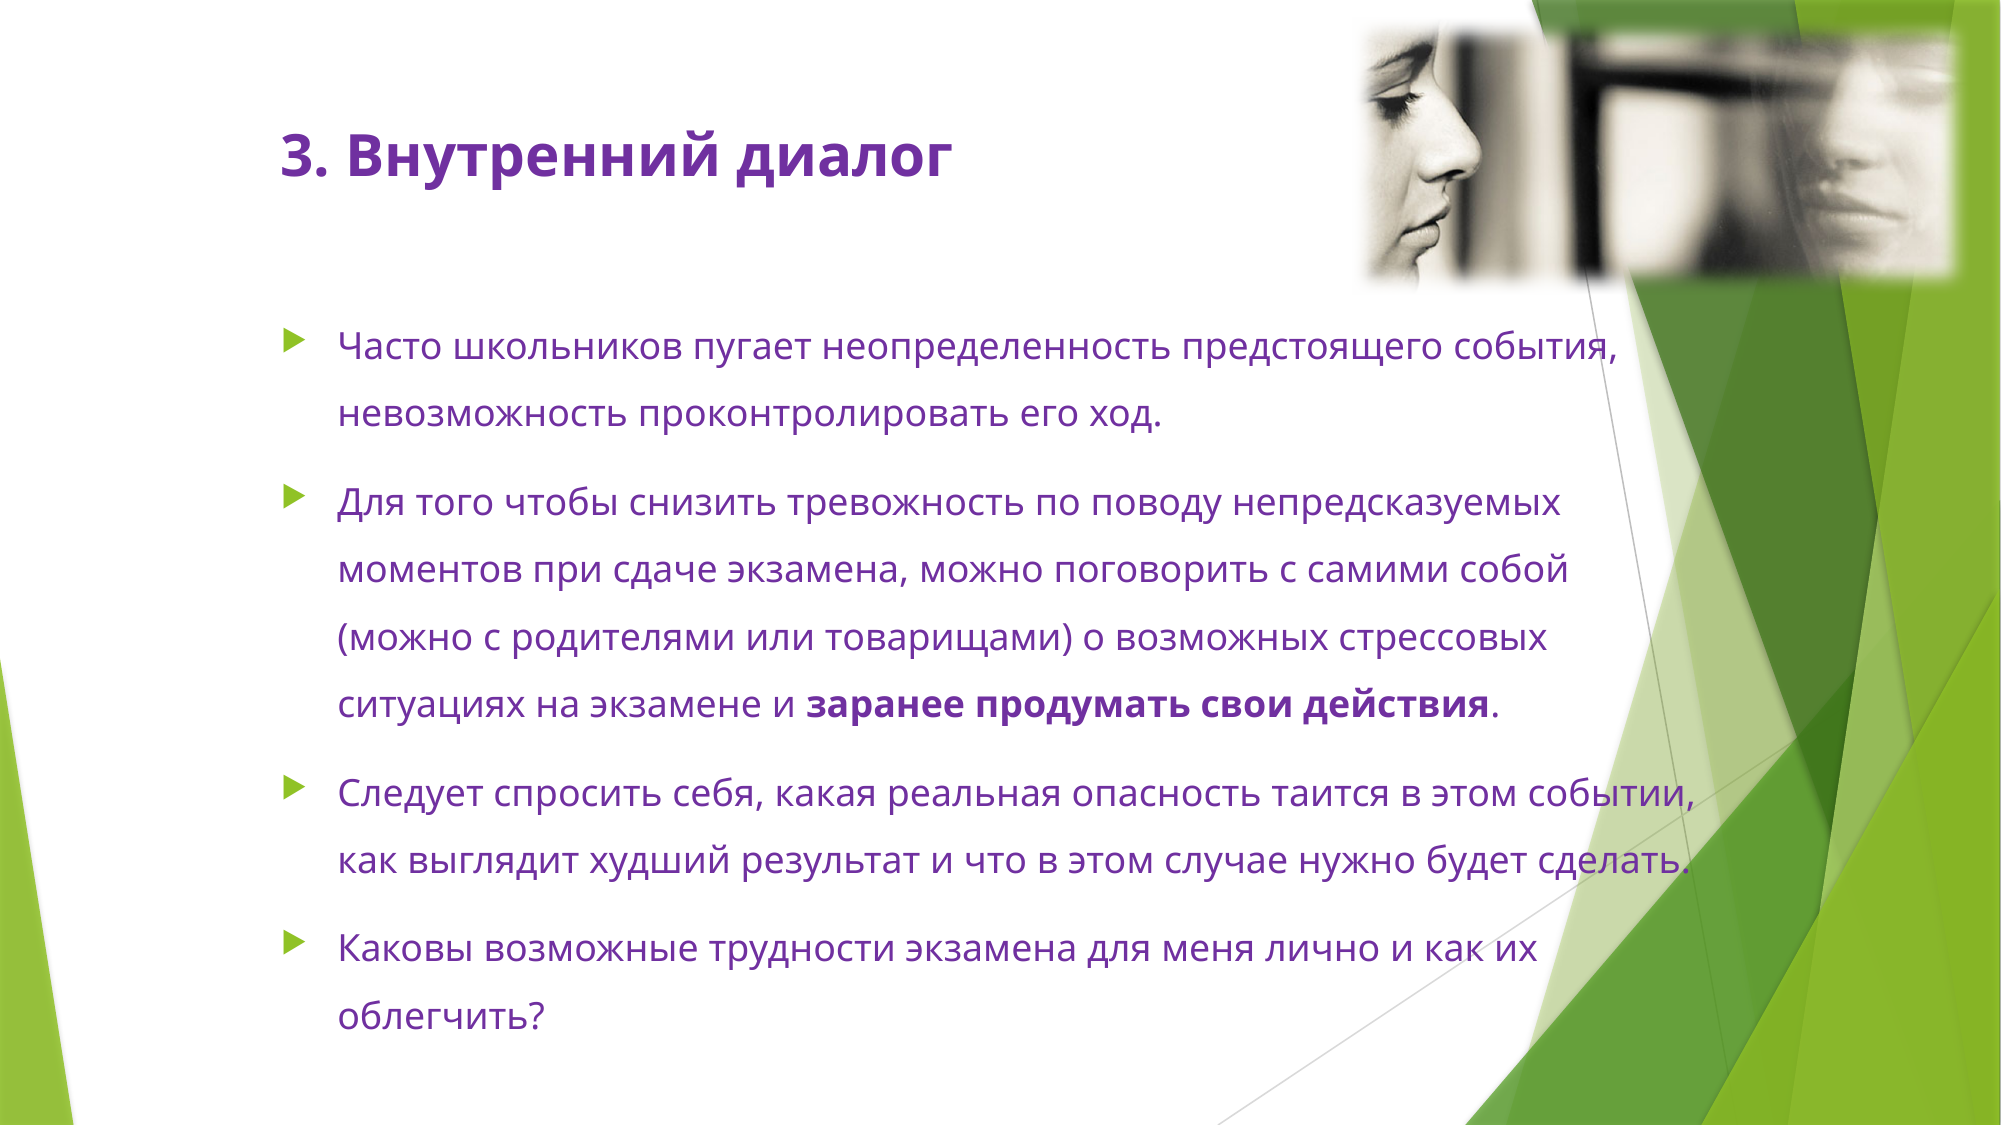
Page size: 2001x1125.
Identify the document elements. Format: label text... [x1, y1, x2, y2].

list 3. Внутренний диалог Часто школьников пугает неопределенность предстоящего события, невозможность проконтролировать его ход. Для того чтобы снизить тревожность по поводу непредсказуемых моментов при сдаче экзамена, можно поговорить с самими собой (можно с родителями или товарищами) о возможных стрессовых ситуациях на экзамене и заранее продумать свои действия. Следует спросить себя, какая реальная опасность таится в этом событии, как выглядит худший результат и что в этом случае нужно будет сделать. Каковы возможные трудности экзамена для меня лично и как их облегчить? [265, 110, 1729, 1125]
picture [1351, 16, 1972, 295]
